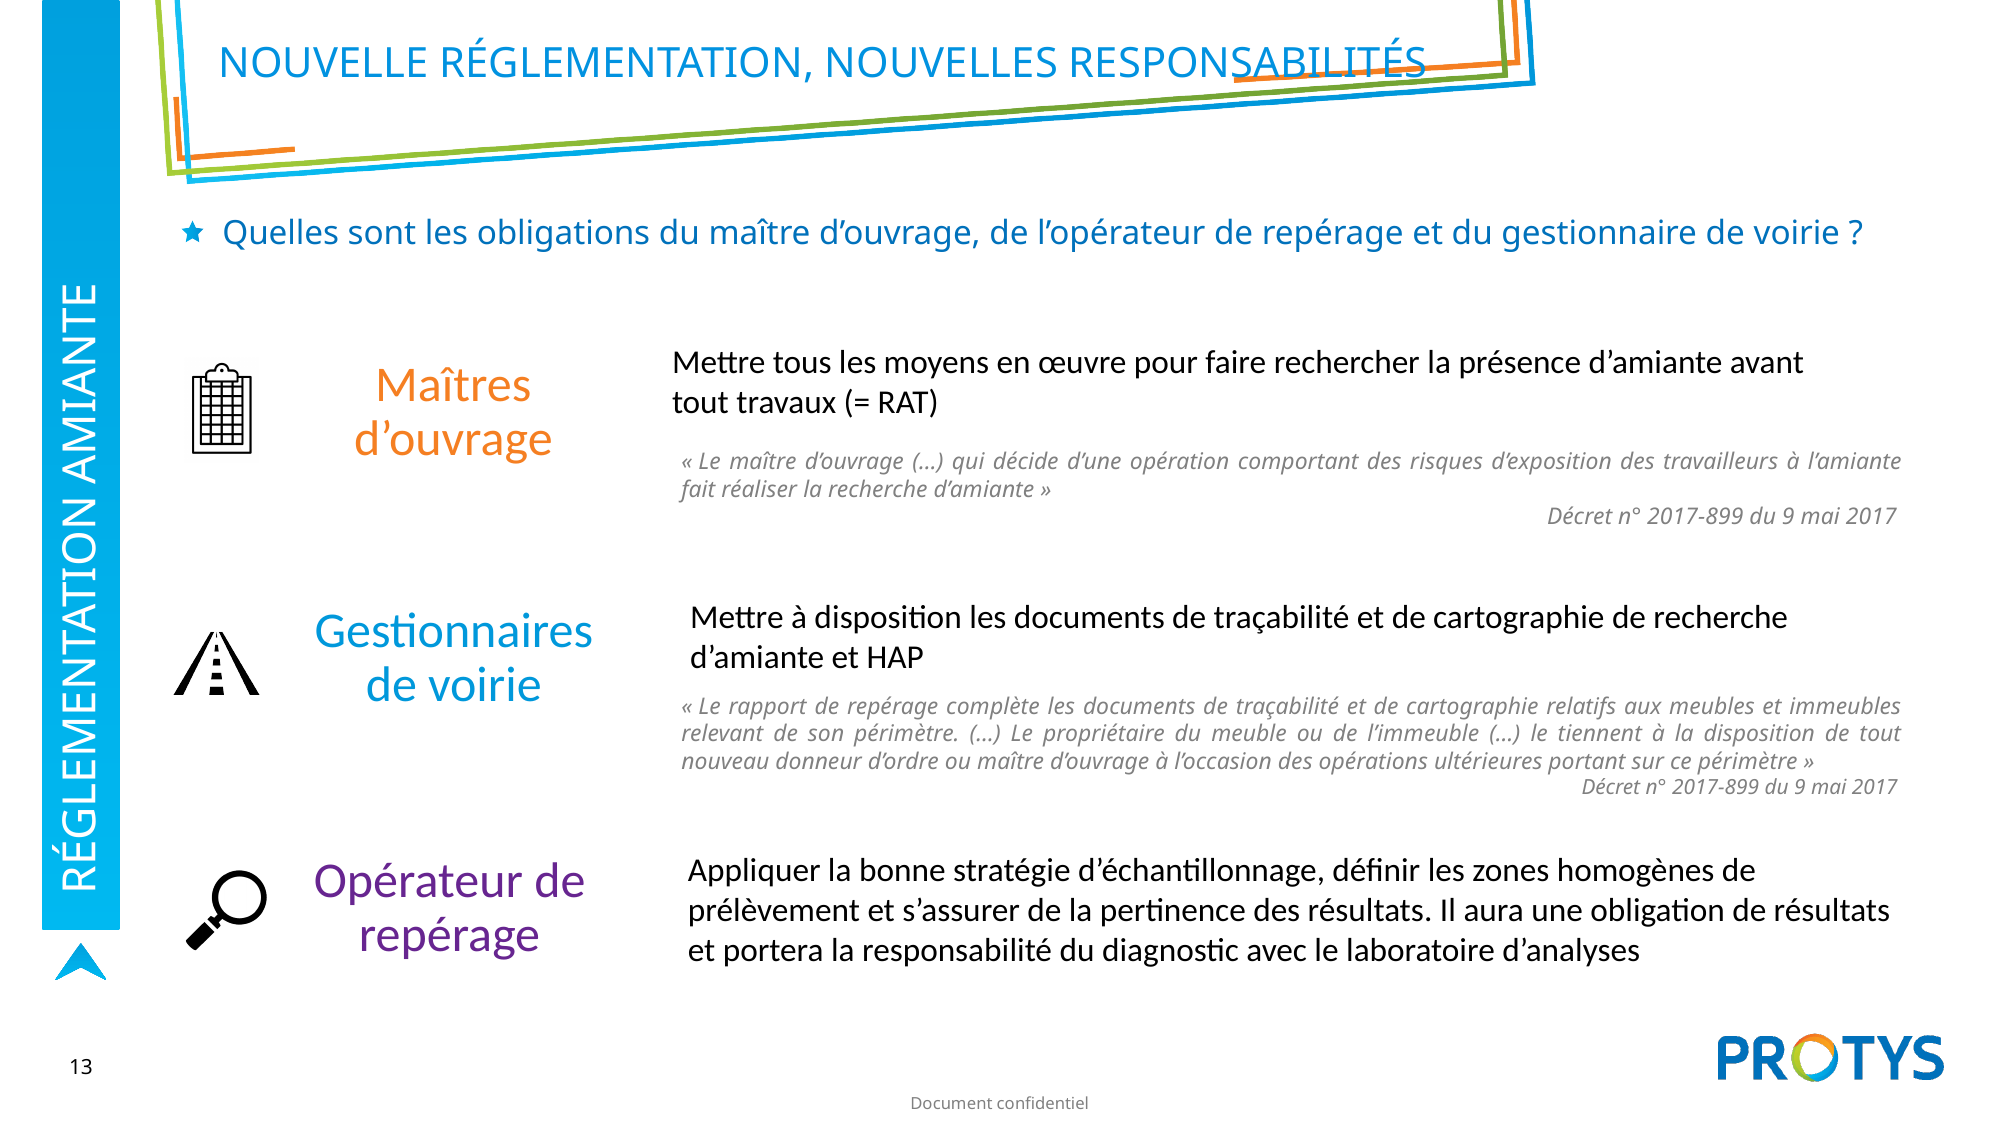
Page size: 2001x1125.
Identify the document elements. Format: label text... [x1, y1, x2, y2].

slide_number 13 [42, 1055, 120, 1078]
text_box Gestionnaires de voirie [303, 604, 605, 739]
title Nouvelle réglementation, nouvelles responsabilités [218, 0, 1489, 129]
picture [184, 357, 259, 463]
text_box « Le maître d’ouvrage (…) qui décide d’une opération comportant des risques d’exposition des travailleurs à l’amiante fait réaliser la recherche d’amiante » Décret n° 2017-899 du 9 mai 2017 [666, 439, 1919, 537]
text_box Mettre tous les moyens en œuvre pour faire rechercher la présence d’amiante avant tout travaux (= RAT) [648, 322, 1887, 439]
picture [180, 869, 268, 953]
picture [178, 217, 207, 246]
picture [1489, 0, 1529, 83]
picture [1715, 1032, 1945, 1083]
list Quelles sont les obligations du maître d’ouvrage, de l’opérateur de repérage et du gestionnaire de voirie ? [178, 215, 1904, 252]
text_box Appliquer la bonne stratégie d’échantillonnage, définir les zones homogènes de prélèvement et s’assurer de la pertinence des résultats. Il aura une obligation de résultats et portera la responsabilité du diagnostic avec le laboratoire d’analyses [664, 830, 1944, 986]
list RÉGLEMENTATION AMIANTE [55, 269, 106, 895]
picture [169, 619, 264, 708]
text_box « Le rapport de repérage complète les documents de traçabilité et de cartographie relatifs aux meubles et immeubles relevant de son périmètre. (…) Le propriétaire du meuble ou de l’immeuble (…) le tiennent à la disposition de tout nouveau donneur d’ordre ou maître d’ouvrage à l’occasion des opérations ultérieures portant sur ce périmètre » Décret n° 2017-899 du 9 mai 2017 [666, 684, 1919, 807]
text_box Opérateur de repérage [298, 854, 601, 989]
text_box Maîtres d’ouvrage [328, 357, 579, 492]
picture [135, 0, 1553, 187]
text_box Mettre à disposition les documents de traçabilité et de cartographie de recherche d’amiante et HAP [666, 577, 1887, 684]
